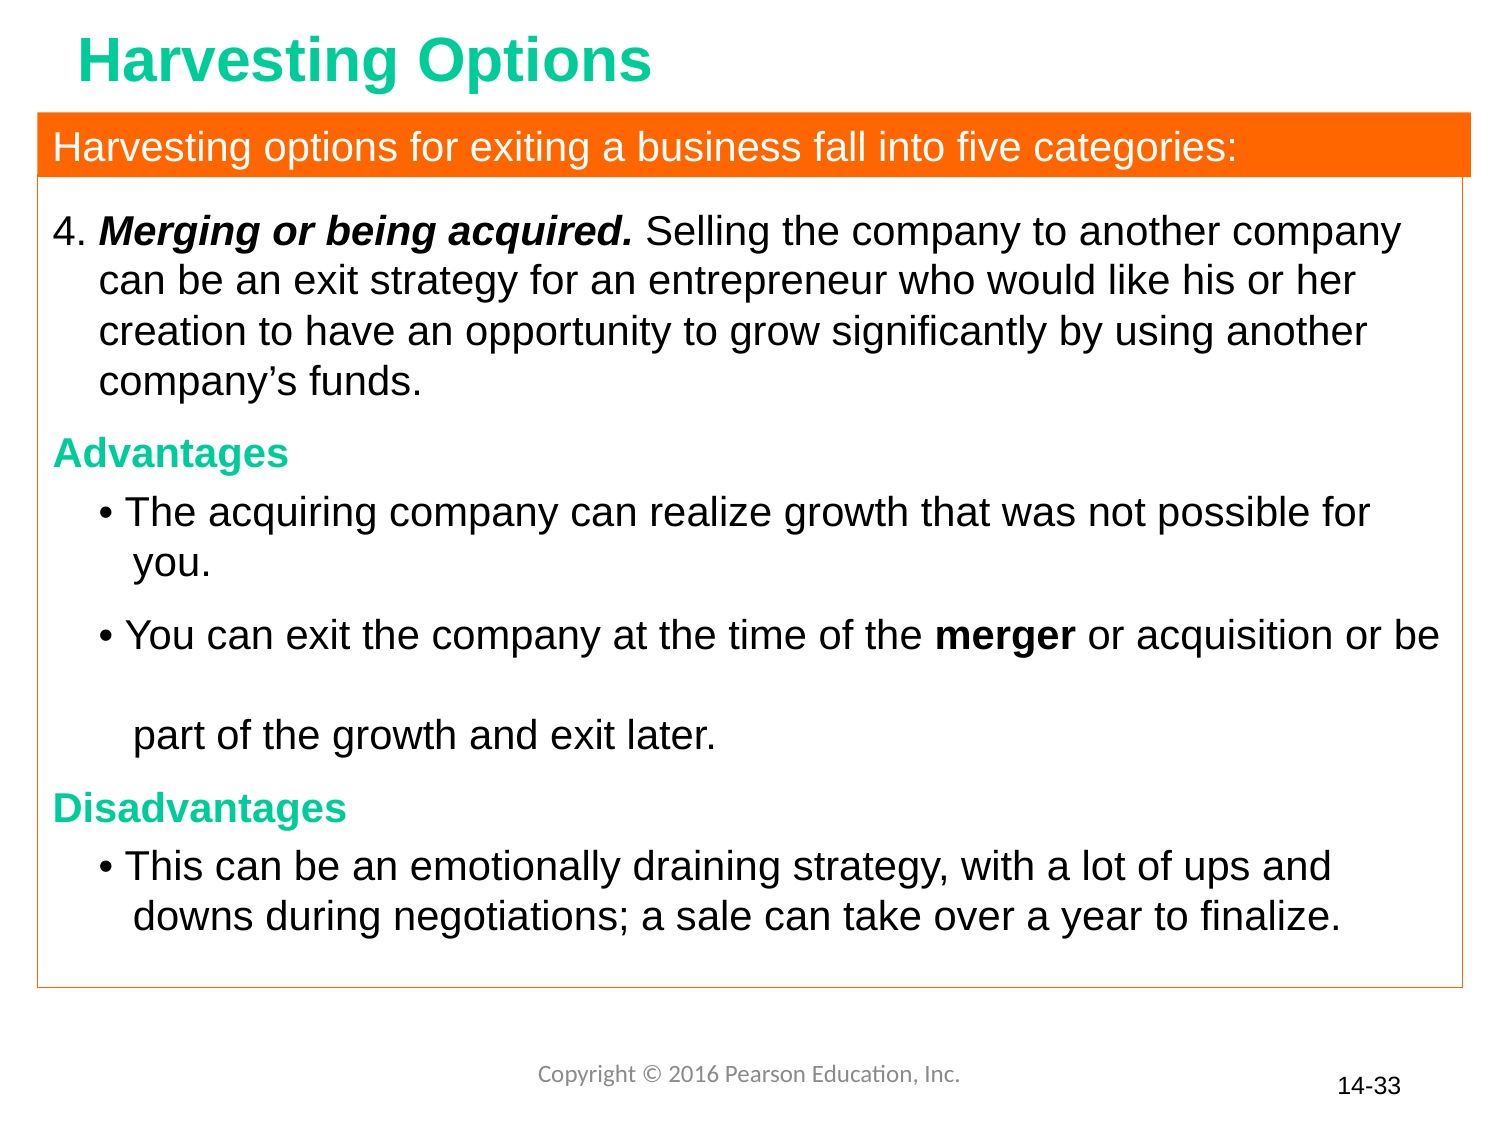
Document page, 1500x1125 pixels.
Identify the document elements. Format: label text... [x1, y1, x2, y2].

footer Copyright © 2016 Pearson Education, Inc. [512, 1042, 988, 1103]
text_box Harvesting options for exiting a business fall into five categories: [37, 112, 1471, 178]
list 4. Merging or being acquired. Selling the company to another company can be an exit strategy for an entrepreneur who would like his or her creation to have an opportunity to grow significantly by using another company’s funds. Advantages • The acquiring company can realize growth that was not possible for you. • You can exit the company at the time of the merger or acquisition or be part of the growth and exit later. Disadvantages • This can be an emotionally draining strategy, with a lot of ups and downs during negotiations; a sale can take over a year to finalize. [37, 178, 1463, 988]
title Harvesting Options [62, 0, 1413, 150]
